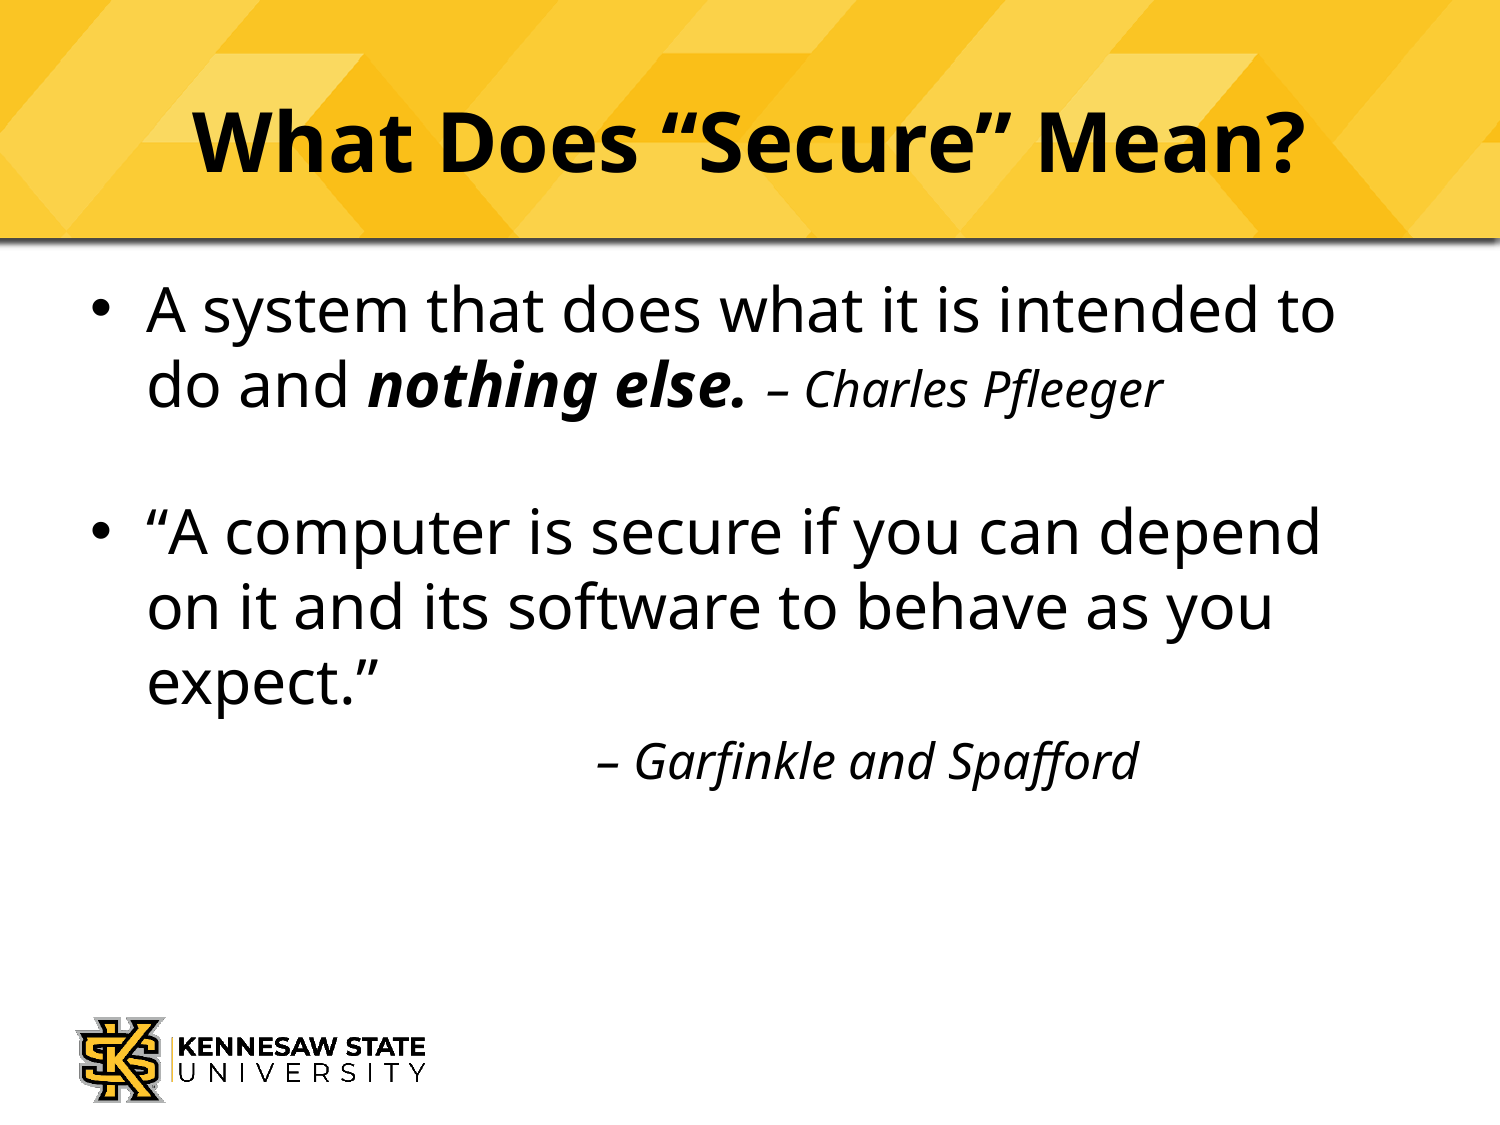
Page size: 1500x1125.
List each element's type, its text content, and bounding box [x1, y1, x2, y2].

picture [75, 1017, 425, 1103]
list A system that does what it is intended to do and nothing else. – Charles Pfleeger “A computer is secure if you can depend on it and its software to behave as you expect.” – Garfinkle and Spafford [75, 262, 1425, 1005]
picture [0, 0, 1500, 251]
title What Does “Secure” Mean? [75, 45, 1425, 233]
